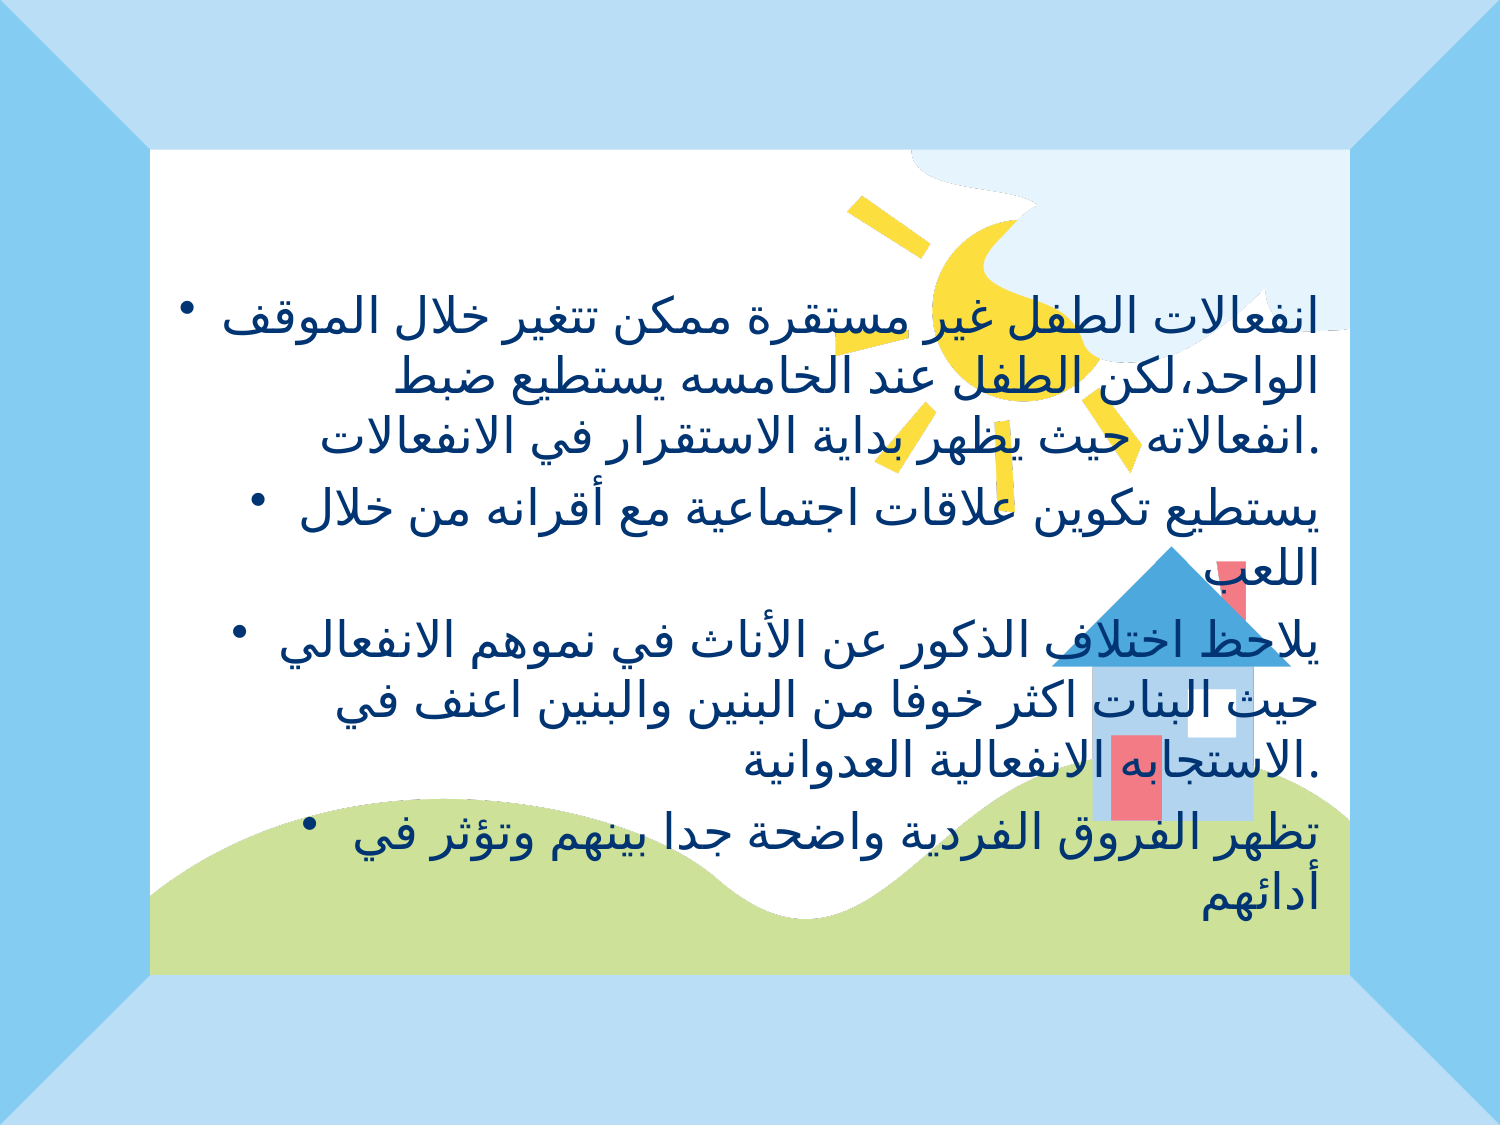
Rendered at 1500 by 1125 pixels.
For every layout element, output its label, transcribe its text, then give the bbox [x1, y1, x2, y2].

picture [0, 0, 1500, 1125]
list انفعالات الطفل غير مستقرة ممكن تتغير خلال الموقف الواحد،لكن الطفل عند الخامسه يستطيع ضبط انفعالاته حيث يظهر بداية الاستقرار في الانفعالات. يستطيع تكوين علاقات اجتماعية مع أقرانه من خلال اللعب يلاحظ اختلاف الذكور عن الأناث في نموهم الانفعالي حيث البنات اكثر خوفا من البنين والبنين اعنف في الاستجابه الانفعالية العدوانية. تظهر الفروق الفردية واضحة جدا بينهم وتؤثر في أدائهم [170, 275, 1330, 961]
